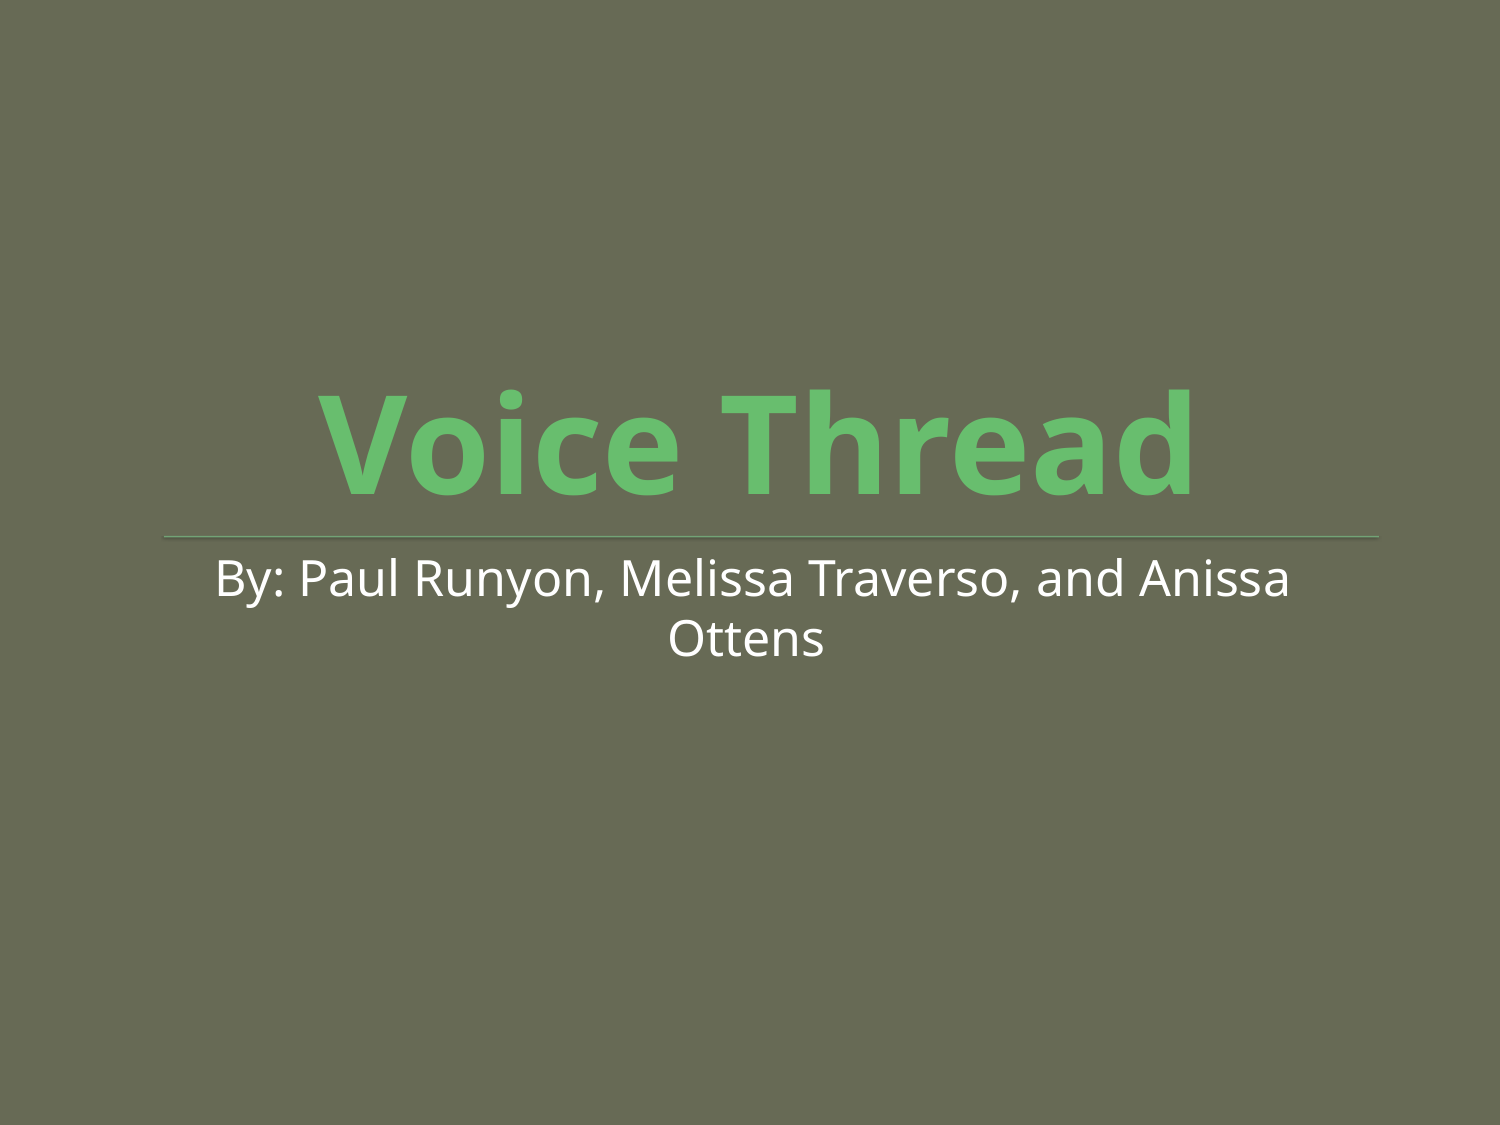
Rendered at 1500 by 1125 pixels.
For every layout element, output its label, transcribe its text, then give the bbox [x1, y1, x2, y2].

title Voice Thread [118, 81, 1394, 530]
list By: Paul Runyon, Melissa Traverso, and Anissa Ottens [118, 539, 1394, 787]
